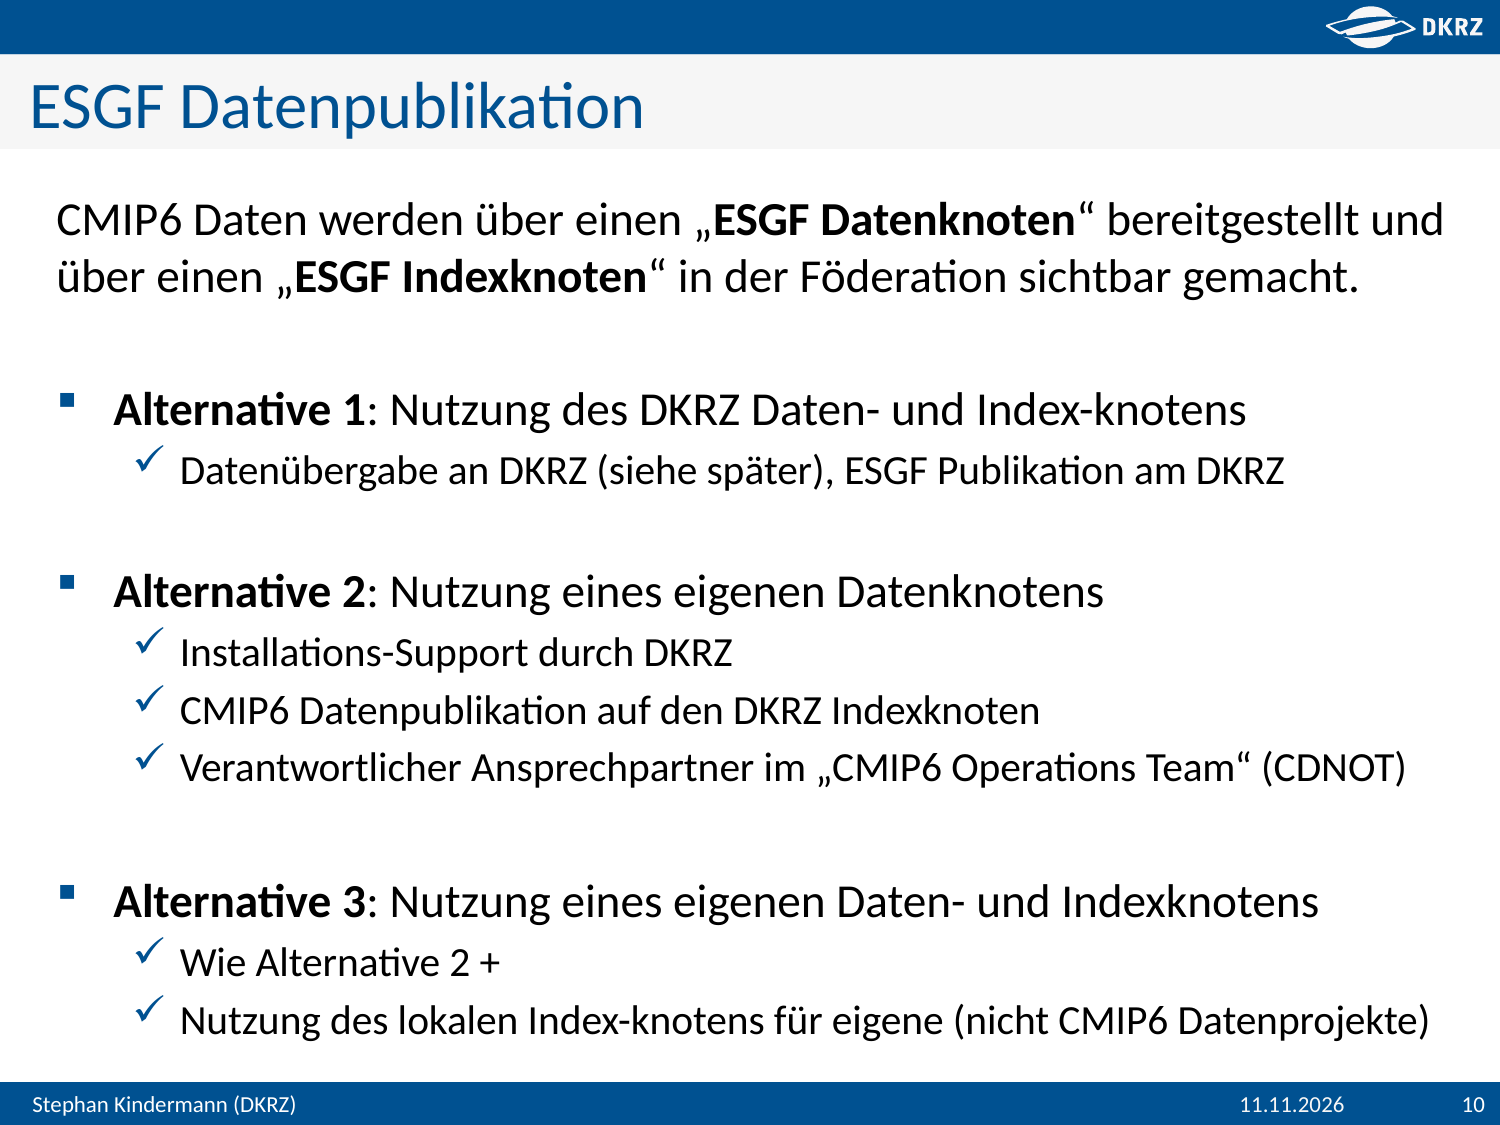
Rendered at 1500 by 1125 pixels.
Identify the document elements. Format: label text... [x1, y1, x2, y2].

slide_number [1187, 1082, 1360, 1125]
slide_number 10 [1376, 1082, 1500, 1125]
list CMIP6 Daten werden über einen „ESGF Datenknoten“ bereitgestellt und über einen „ESGF Indexknoten“ in der Föderation sichtbar gemacht. Alternative 1: Nutzung des DKRZ Daten- und Index-knotens Datenübergabe an DKRZ (siehe später), ESGF Publikation am DKRZ Alternative 2: Nutzung eines eigenen Datenknotens Installations-Support durch DKRZ CMIP6 Datenpublikation auf den DKRZ Indexknoten Verantwortlicher Ansprechpartner im „CMIP6 Operations Team“ (CDNOT) Alternative 3: Nutzung eines eigenen Daten- und Indexknotens Wie Alternative 2 + Nutzung des lokalen Index-knotens für eigene (nicht CMIP6 Datenprojekte) [41, 172, 1483, 1059]
title ESGF Datenpublikation [0, 54, 1500, 149]
